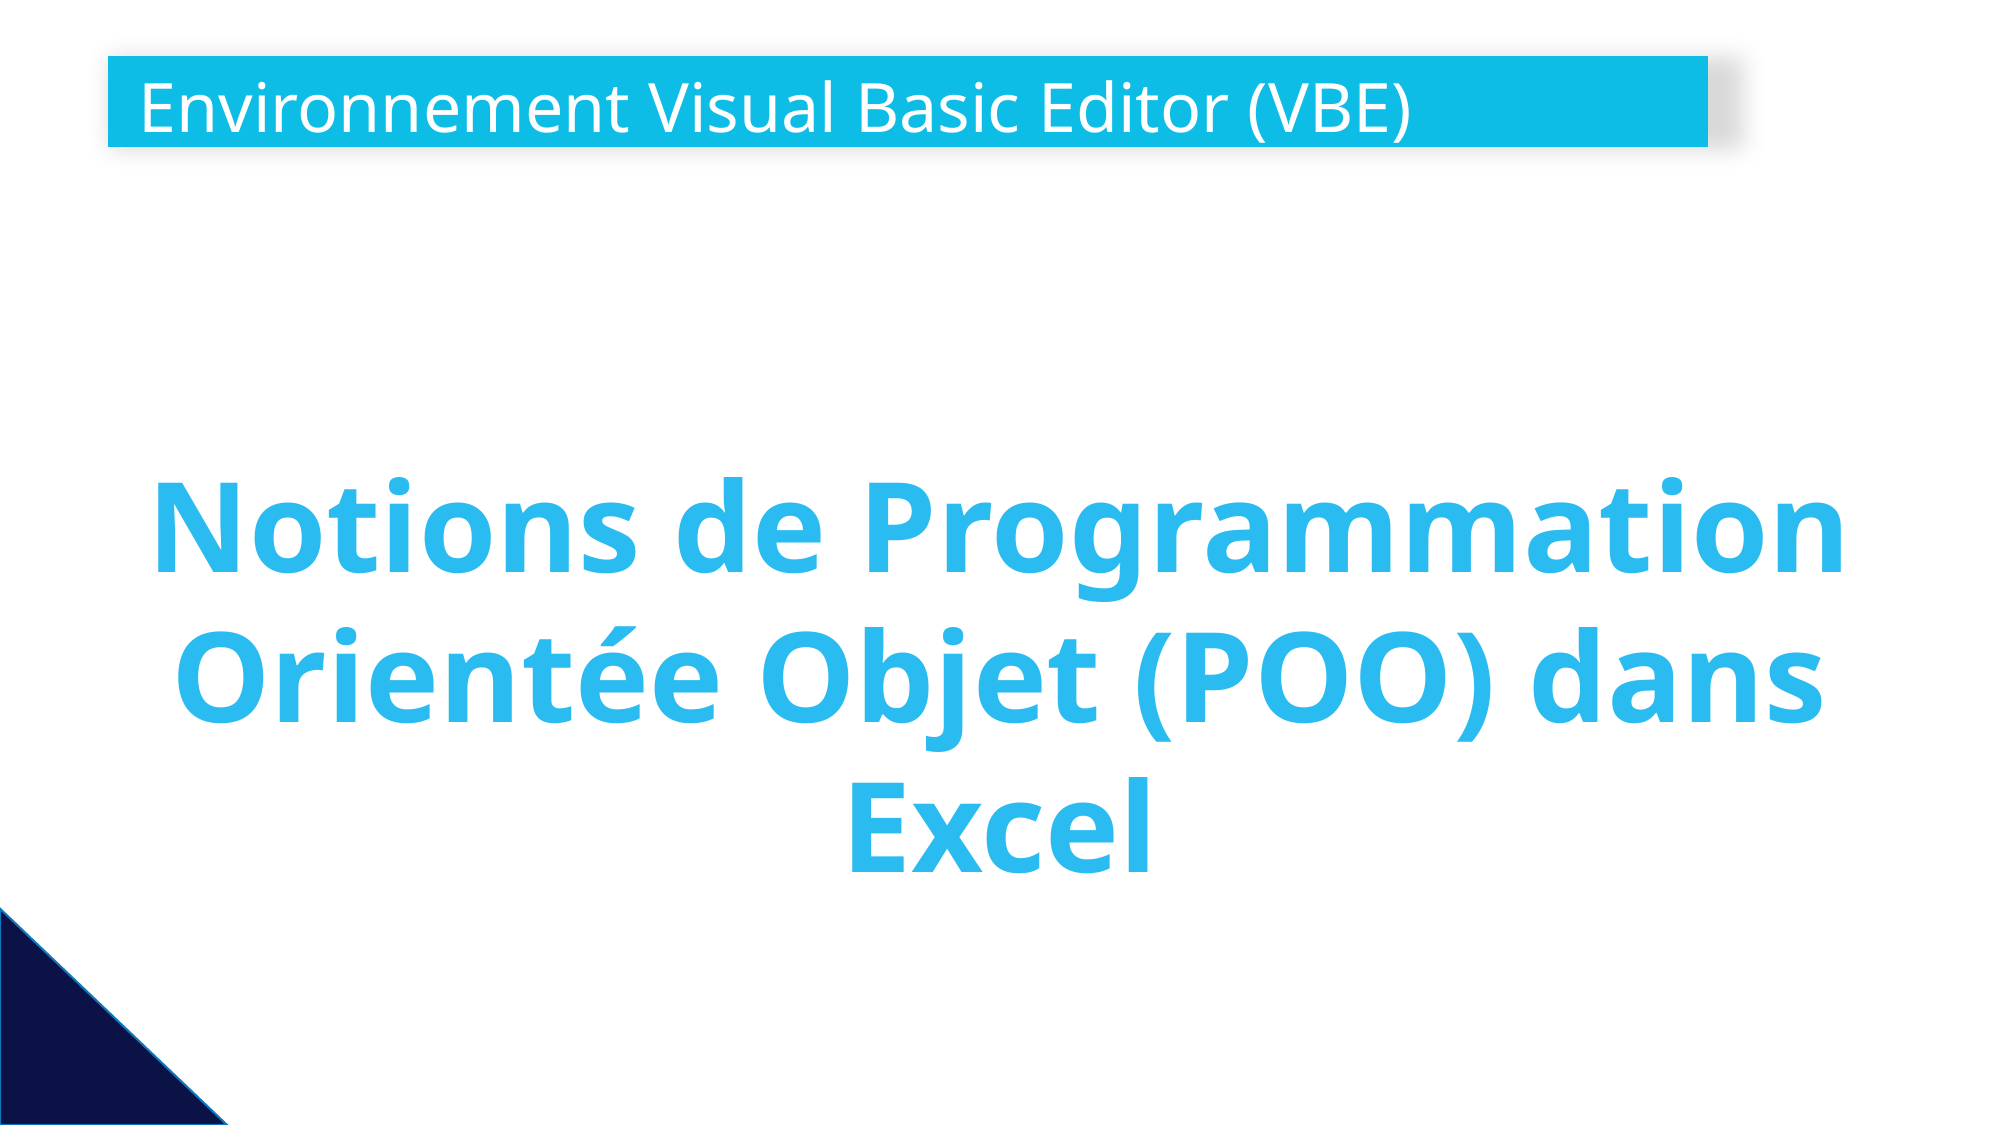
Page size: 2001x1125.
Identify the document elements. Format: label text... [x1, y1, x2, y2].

text_box Notions de Programmation Orientée Objet (POO) dans Excel [102, 439, 1897, 905]
title Environnement Visual Basic Editor (VBE) [108, 56, 1708, 147]
text_box [0, 907, 229, 1125]
